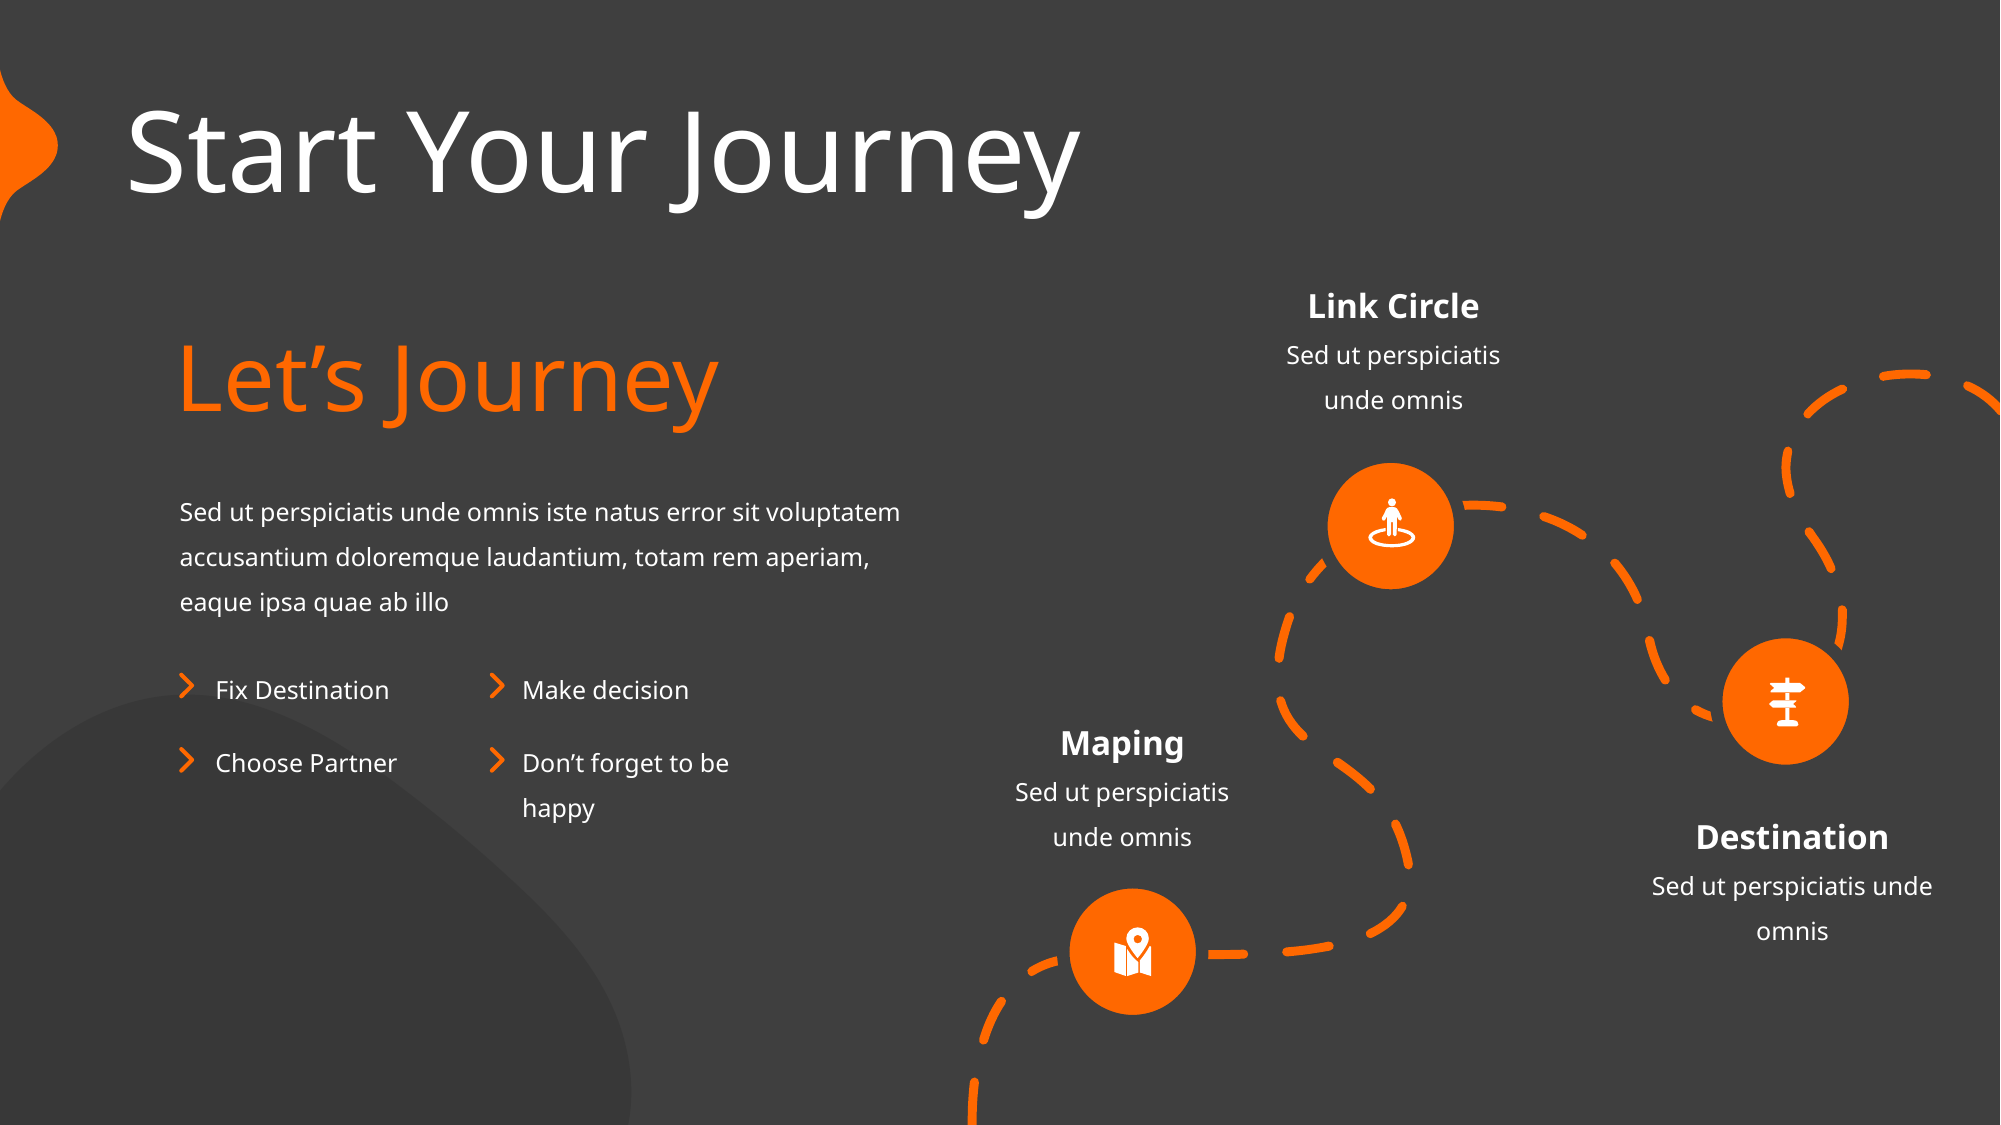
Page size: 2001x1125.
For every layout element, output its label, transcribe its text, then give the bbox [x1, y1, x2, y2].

text_box Destination [1646, 788, 1939, 864]
text_box [179, 672, 195, 699]
text_box Choose Partner [200, 725, 462, 785]
text_box [179, 747, 195, 773]
text_box [1305, 554, 1330, 584]
text_box Let’s Journey [160, 312, 1051, 438]
text_box [1332, 757, 1375, 794]
text_box [1963, 381, 2000, 416]
text_box [1781, 446, 1795, 499]
text_box [1803, 384, 1847, 419]
text_box [1610, 558, 1642, 604]
text_box [1126, 927, 1149, 959]
text_box [1645, 636, 1670, 685]
text_box Link Circle [1202, 257, 1586, 333]
text_box [1715, 630, 1857, 772]
text_box Sed ut perspiciatis unde omnis [1626, 848, 1959, 953]
text_box [1539, 512, 1587, 540]
text_box Sed ut perspiciatis unde omnis [1254, 333, 1534, 422]
text_box [1320, 455, 1462, 597]
text_box [1062, 881, 1204, 1023]
text_box [1203, 949, 1249, 960]
text_box Sed ut perspiciatis unde omnis iste natus error sit voluptatem accusantium doloremque laudantium, totam rem aperiam, eaque ipsa quae ab illo [164, 474, 918, 624]
text_box [967, 1077, 979, 1125]
text_box [1804, 527, 1836, 574]
text_box [1276, 696, 1308, 741]
text_box [1114, 942, 1126, 977]
text_box Fix Destination [200, 652, 462, 712]
text_box Maping [995, 694, 1250, 770]
text_box [979, 996, 1006, 1045]
text_box Sed ut perspiciatis unde omnis [979, 753, 1266, 859]
text_box Don’t forget to be happy [507, 725, 769, 830]
text_box [1027, 955, 1063, 977]
text_box [1274, 612, 1294, 663]
text_box Make decision [507, 652, 769, 712]
text_box [1391, 819, 1413, 870]
text_box [1879, 369, 1931, 381]
text_box [1769, 677, 1806, 727]
list Start Your Journey [110, 87, 1430, 277]
text_box [1282, 941, 1334, 957]
text_box [1368, 498, 1416, 548]
text_box [489, 672, 505, 699]
text_box [1127, 946, 1152, 977]
text_box [1366, 901, 1407, 939]
text_box [489, 747, 505, 773]
text_box [1691, 705, 1718, 723]
text_box [1832, 605, 1847, 655]
text_box [1458, 500, 1507, 512]
